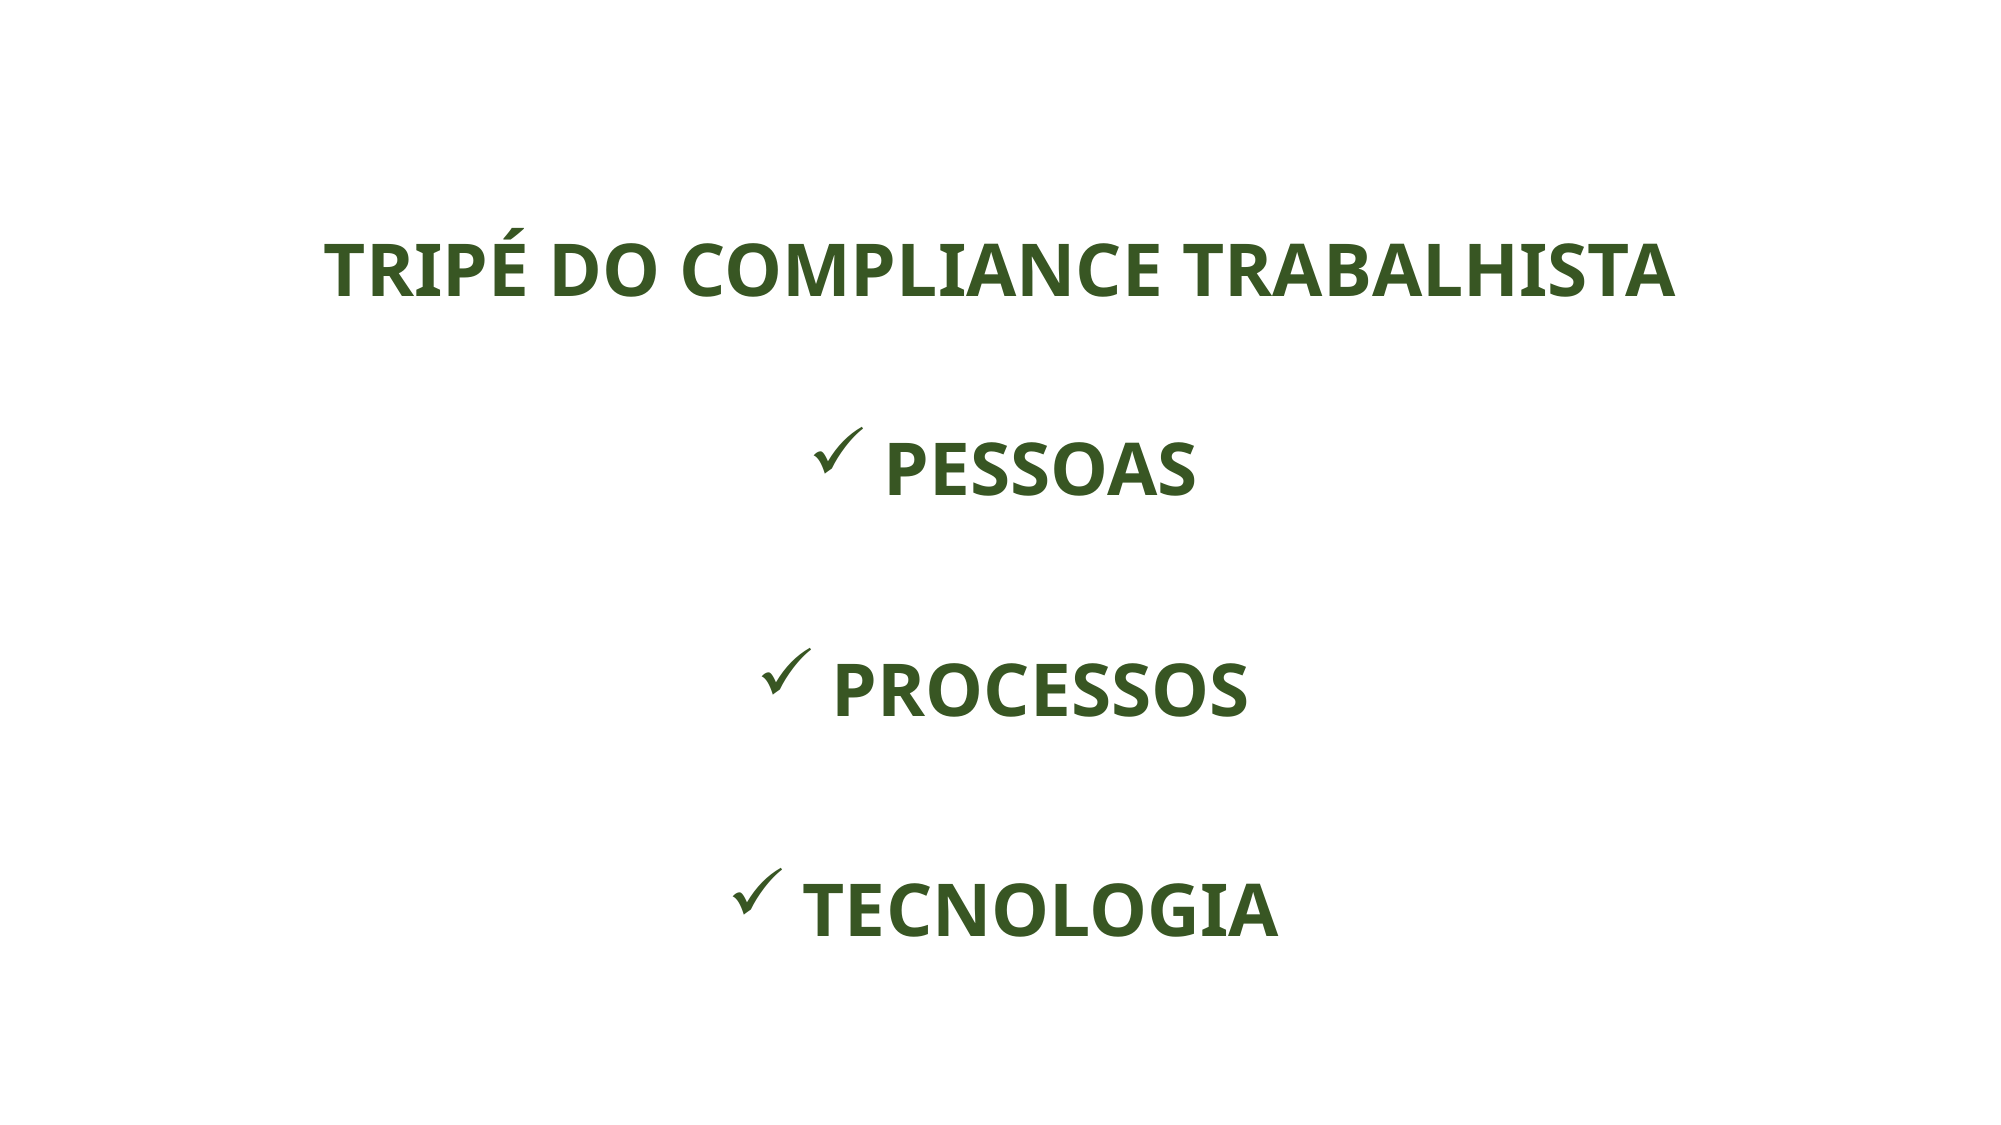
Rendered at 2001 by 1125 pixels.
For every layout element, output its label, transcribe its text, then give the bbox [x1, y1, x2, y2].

text_box TRIPÉ DO COMPLIANCE TRABALHISTA [0, 209, 2000, 319]
text_box PESSOAS PROCESSOS TECNOLOGIA [3, 409, 2000, 959]
